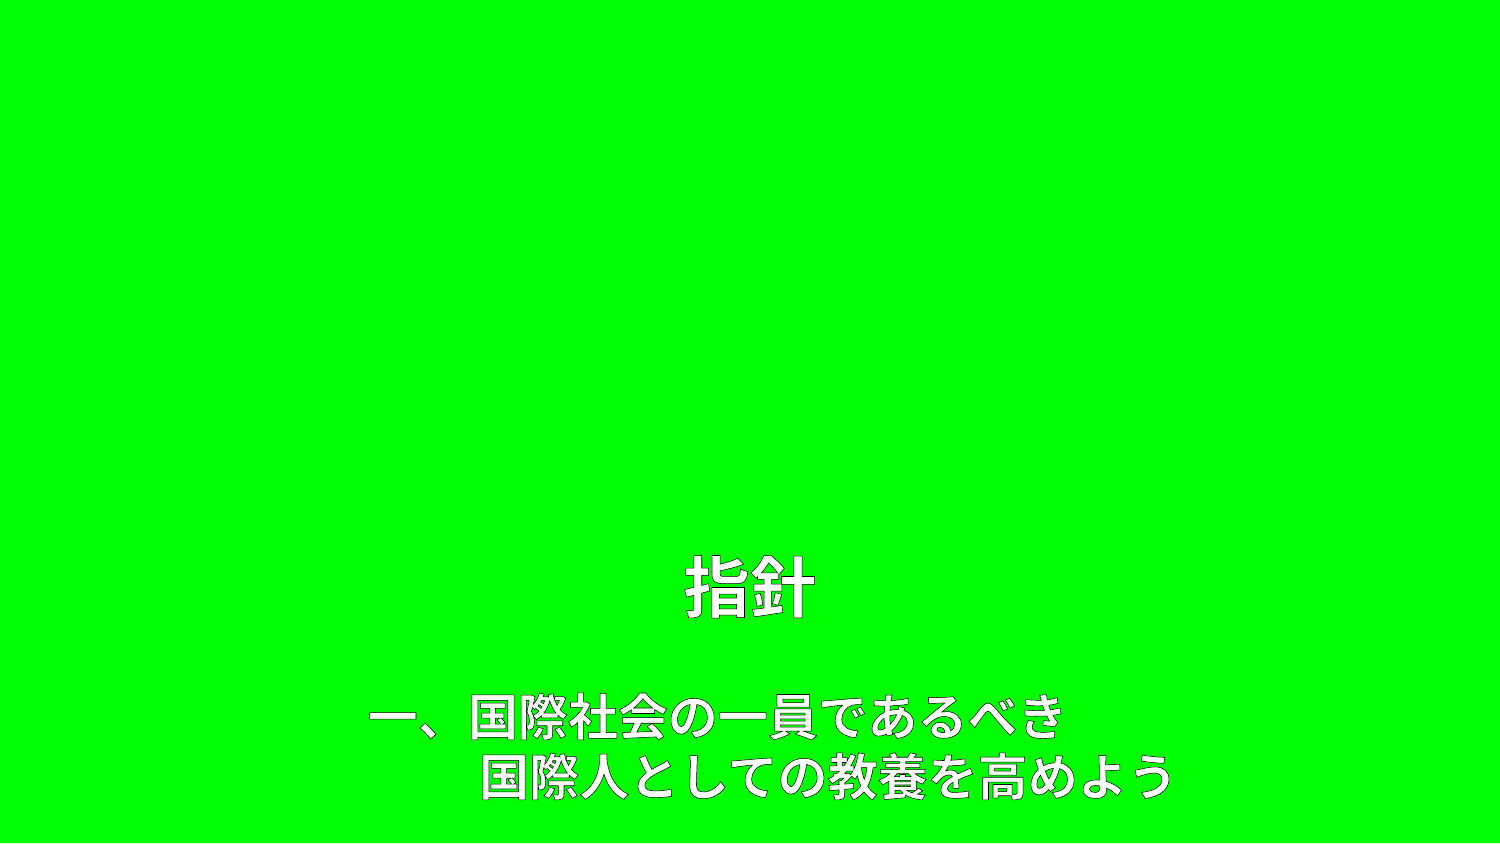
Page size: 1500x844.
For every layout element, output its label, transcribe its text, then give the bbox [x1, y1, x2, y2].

text_box 指針 一、国際社会の一員であるべき 国際人としての教養を高めよう [102, 551, 1397, 844]
